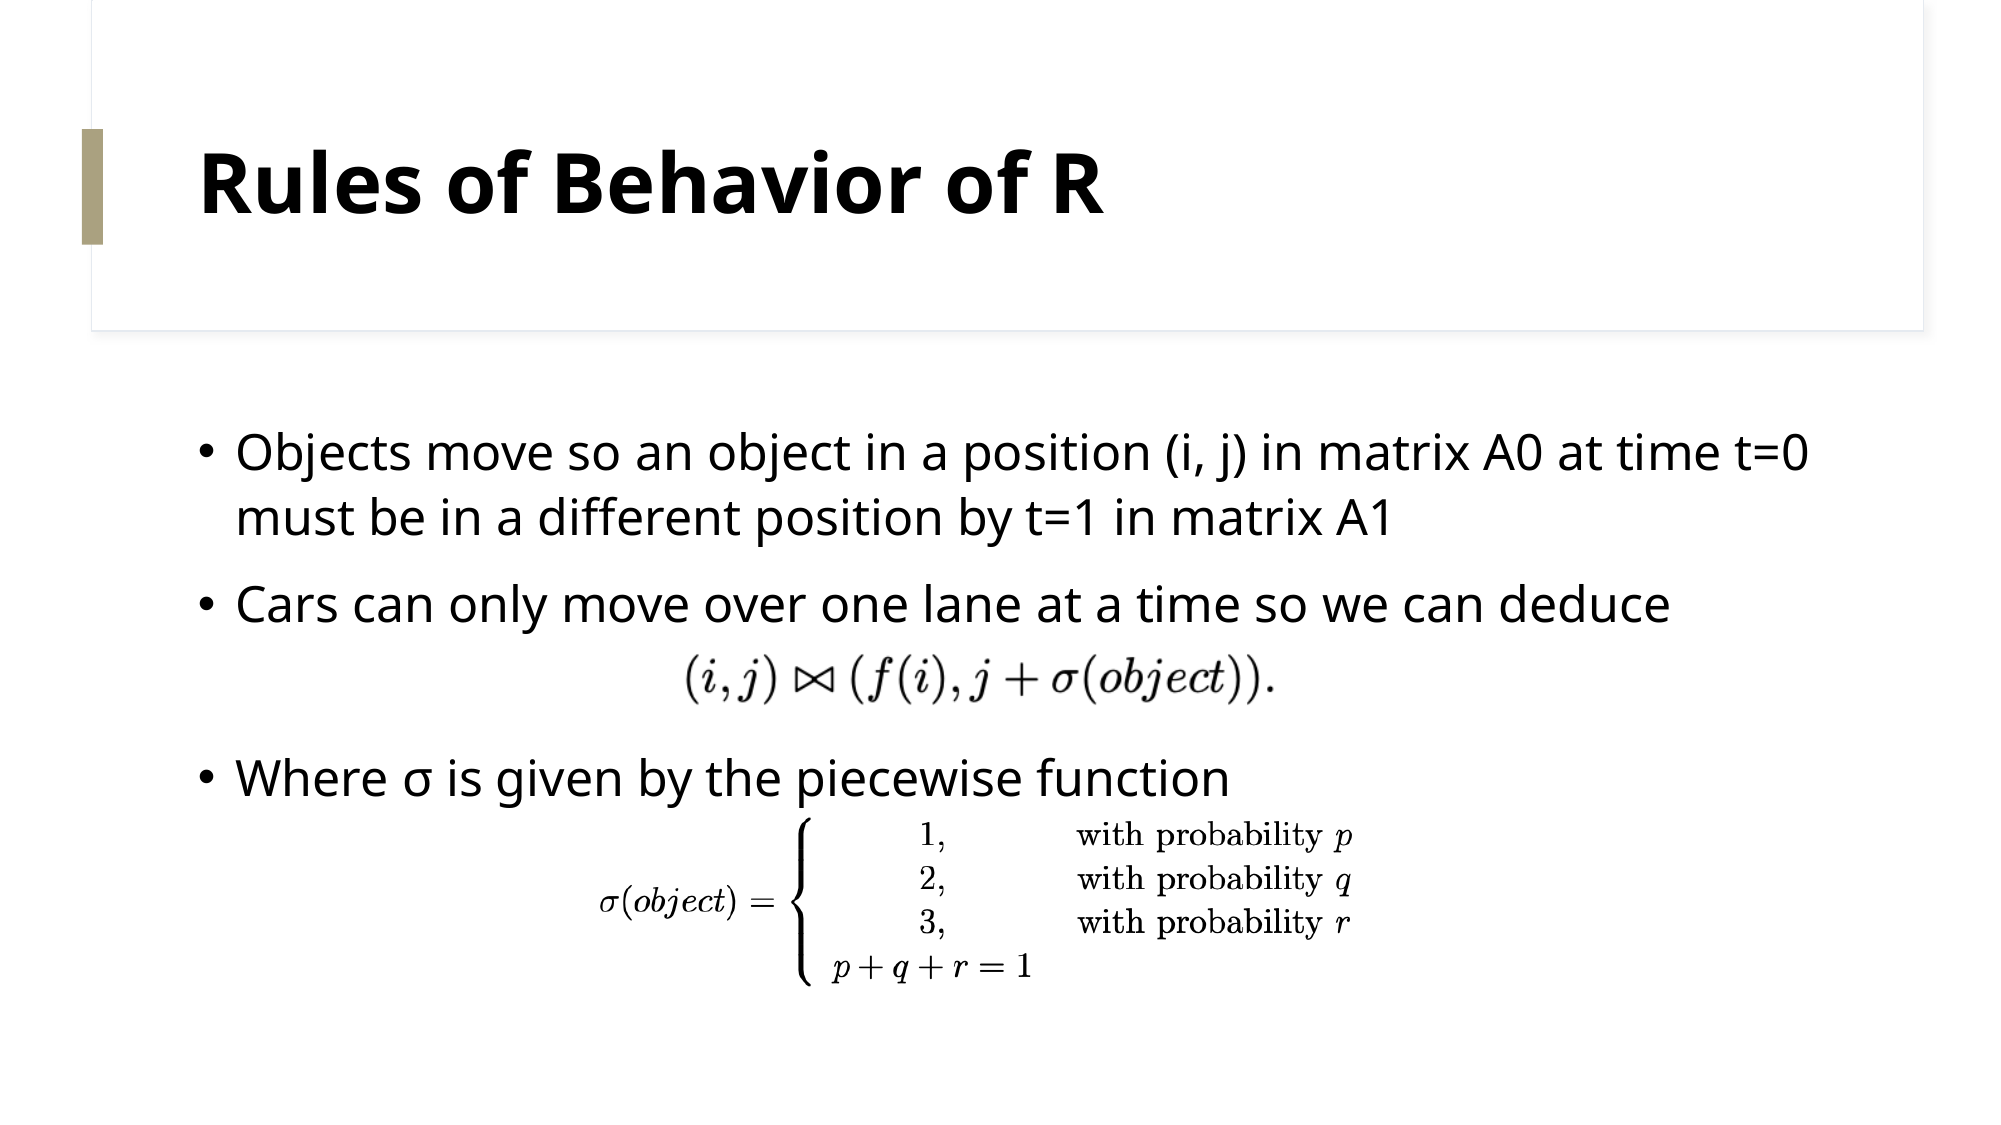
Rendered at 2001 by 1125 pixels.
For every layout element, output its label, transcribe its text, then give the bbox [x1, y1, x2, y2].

title Rules of Behavior of R [183, 90, 1851, 284]
list Objects move so an object in a position (i, j) in matrix A0 at time t=0 must be in a different position by t=1 in matrix A1 Cars can only move over one lane at a time so we can deduce Where σ is given by the piecewise function [183, 406, 1851, 1013]
picture [592, 811, 1360, 989]
picture [666, 643, 1285, 718]
